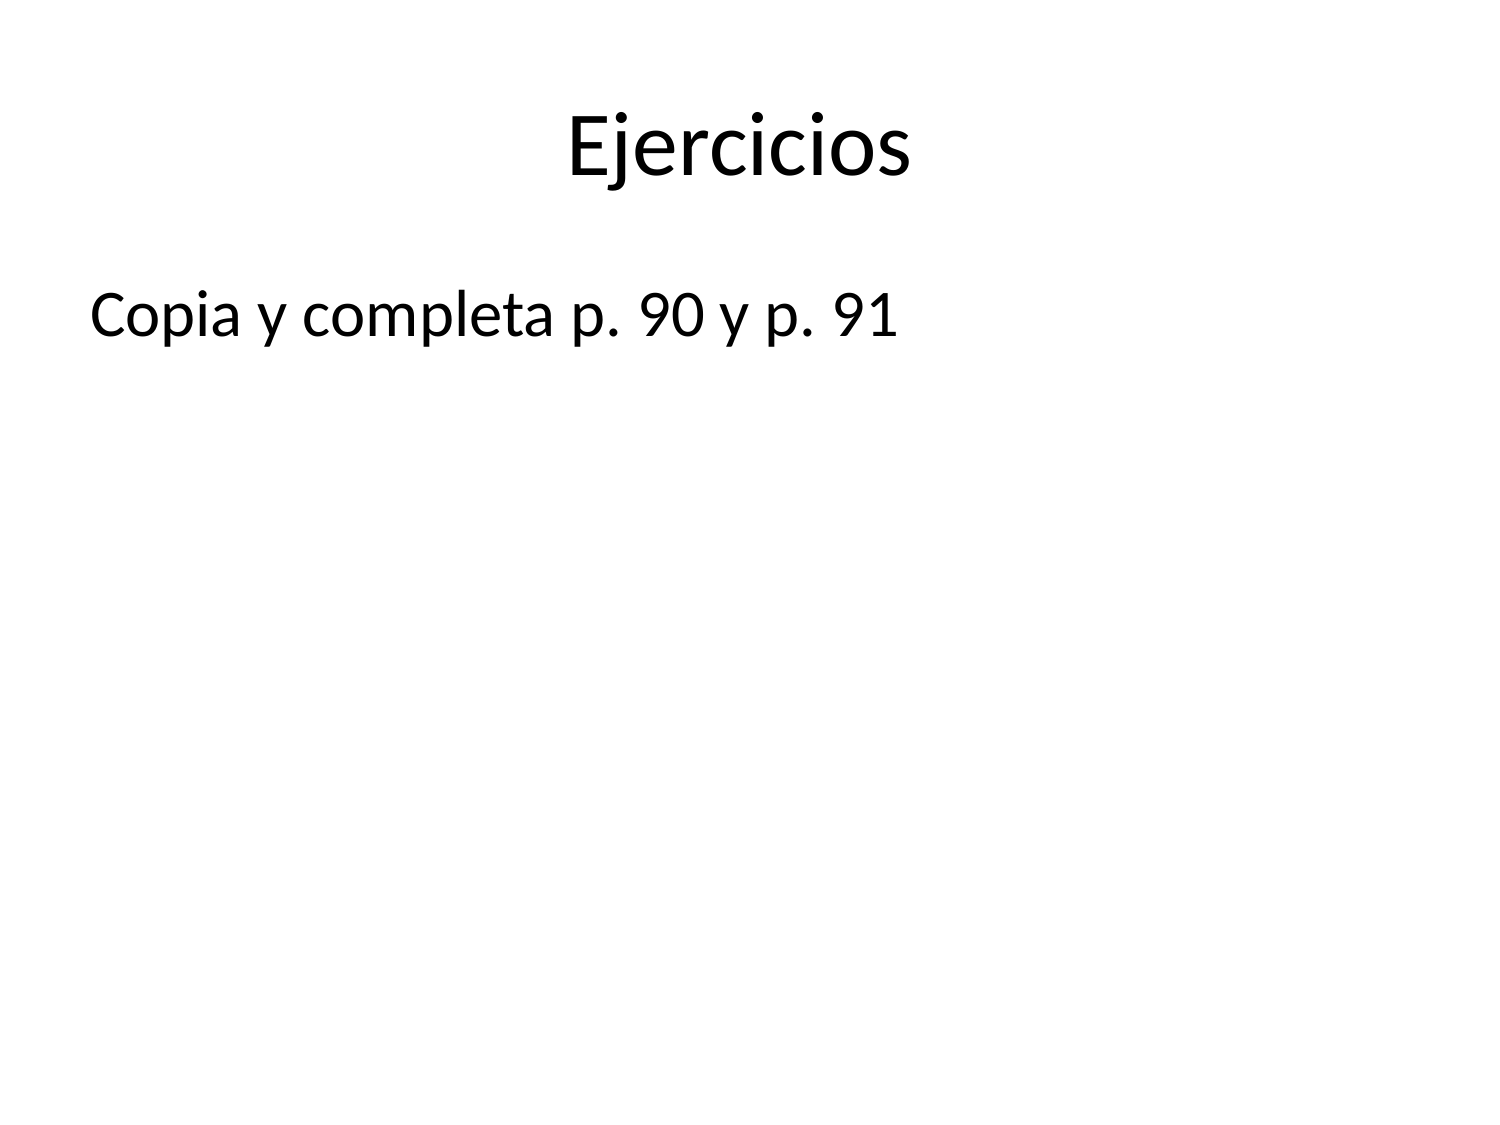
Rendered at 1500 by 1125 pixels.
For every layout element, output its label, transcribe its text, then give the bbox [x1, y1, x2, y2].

list Copia y completa p. 90 y p. 91 [75, 262, 1425, 1005]
title Ejercicios [75, 45, 1425, 233]
